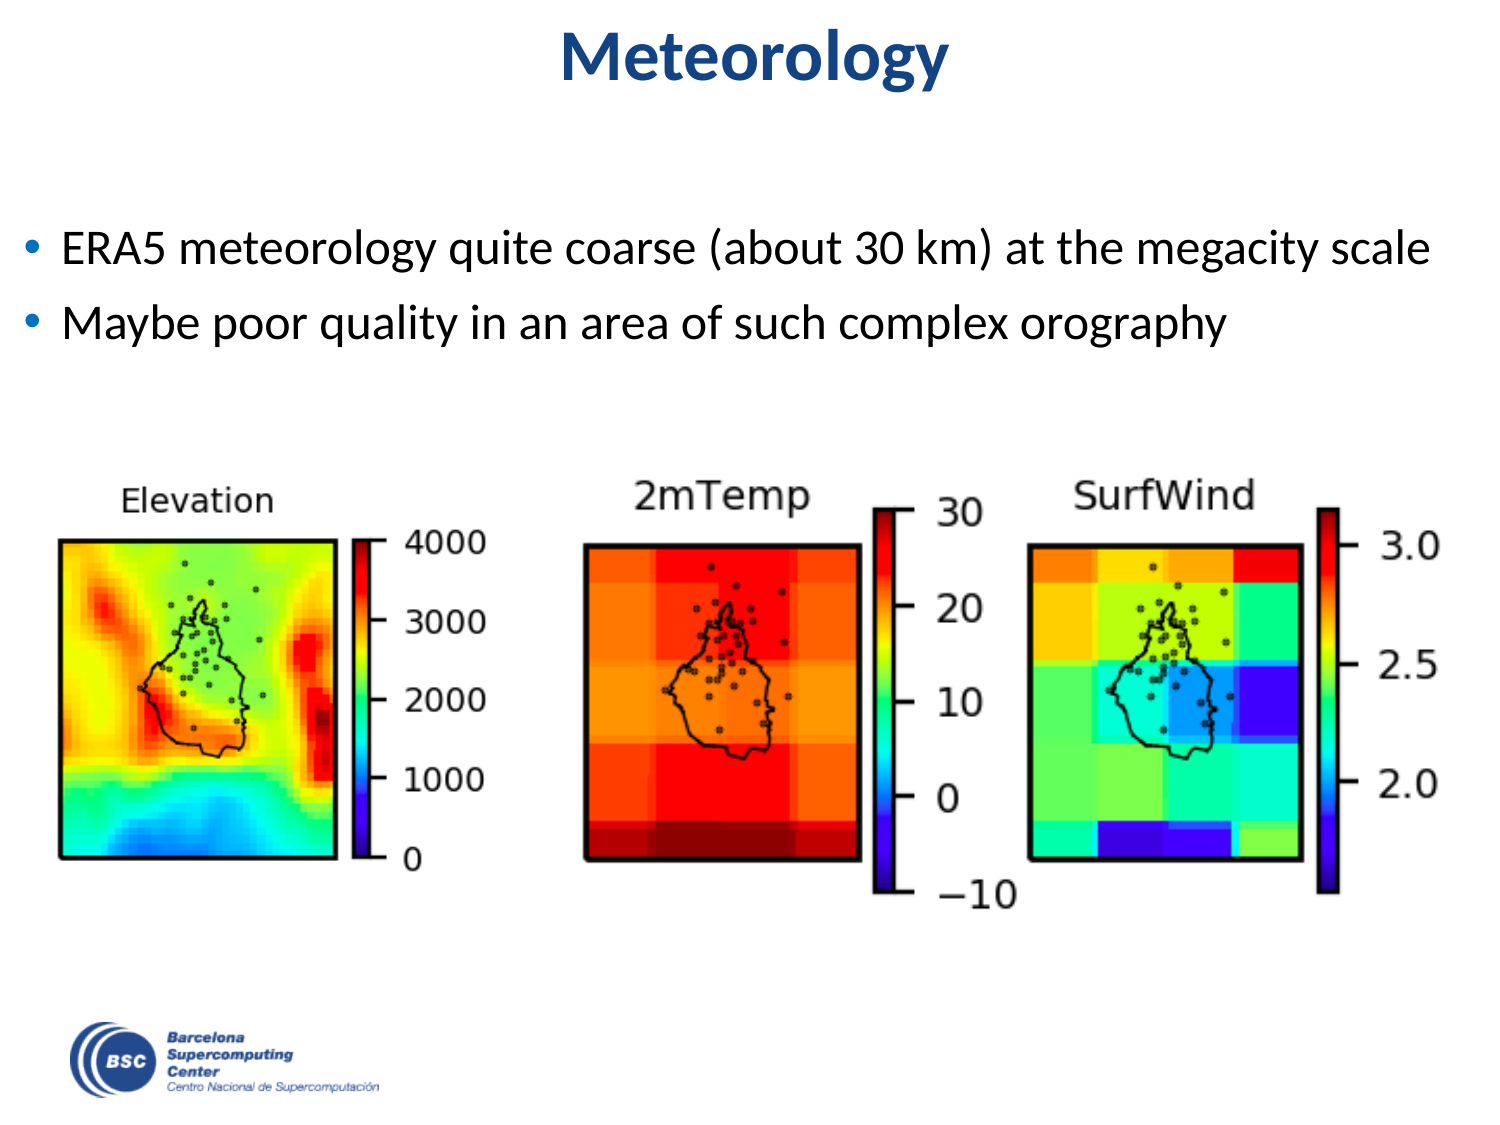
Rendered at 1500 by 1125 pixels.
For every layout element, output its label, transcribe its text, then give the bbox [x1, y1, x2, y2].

title Meteorology [294, 0, 1217, 114]
list ERA5 meteorology quite coarse (about 30 km) at the megacity scale Maybe poor quality in an area of such complex orography [0, 178, 1500, 394]
picture [70, 1022, 379, 1098]
picture [34, 473, 508, 887]
picture [569, 460, 1459, 928]
